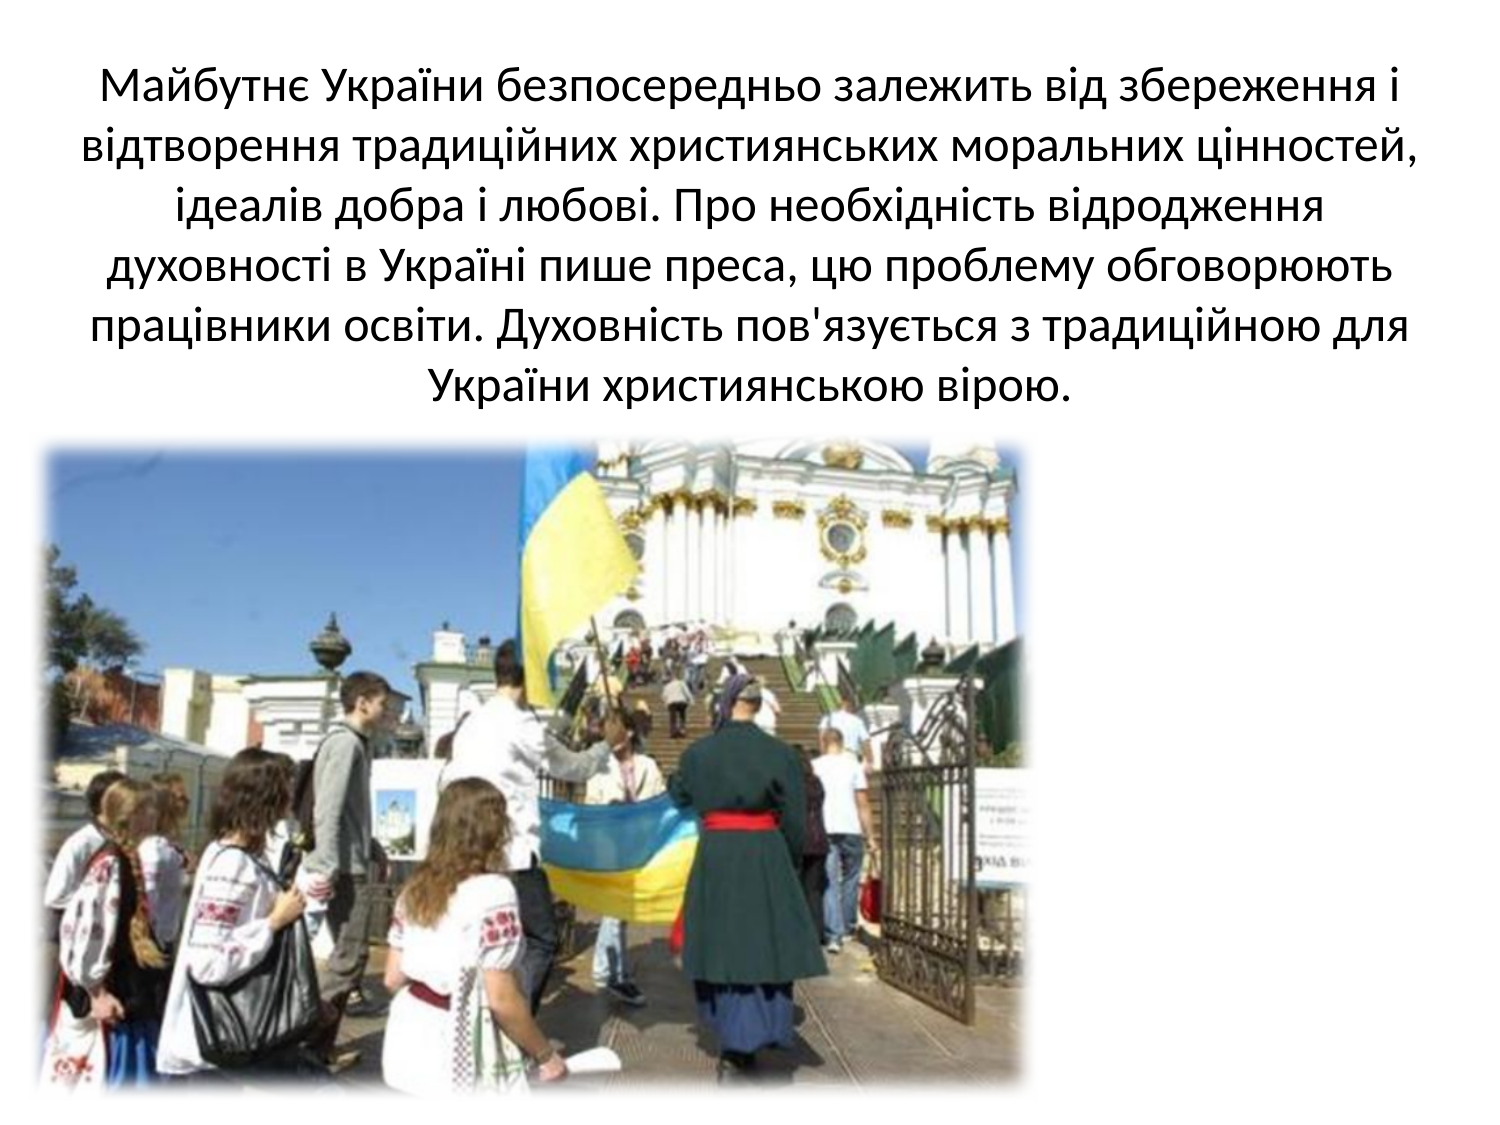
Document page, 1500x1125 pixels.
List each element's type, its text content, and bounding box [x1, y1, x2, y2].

picture [29, 432, 1039, 1101]
title Майбутнє України безпосередньо залежить від збереження і відтворення традиційних християнських моральних цінностей, ідеалів добра і любові. Про необхідність відродження духовності в Україні пише преса, цю проблему обговорюють працівники освіти. Духовність пов'язується з традиційною для України християнською вірою. [41, 19, 1459, 445]
